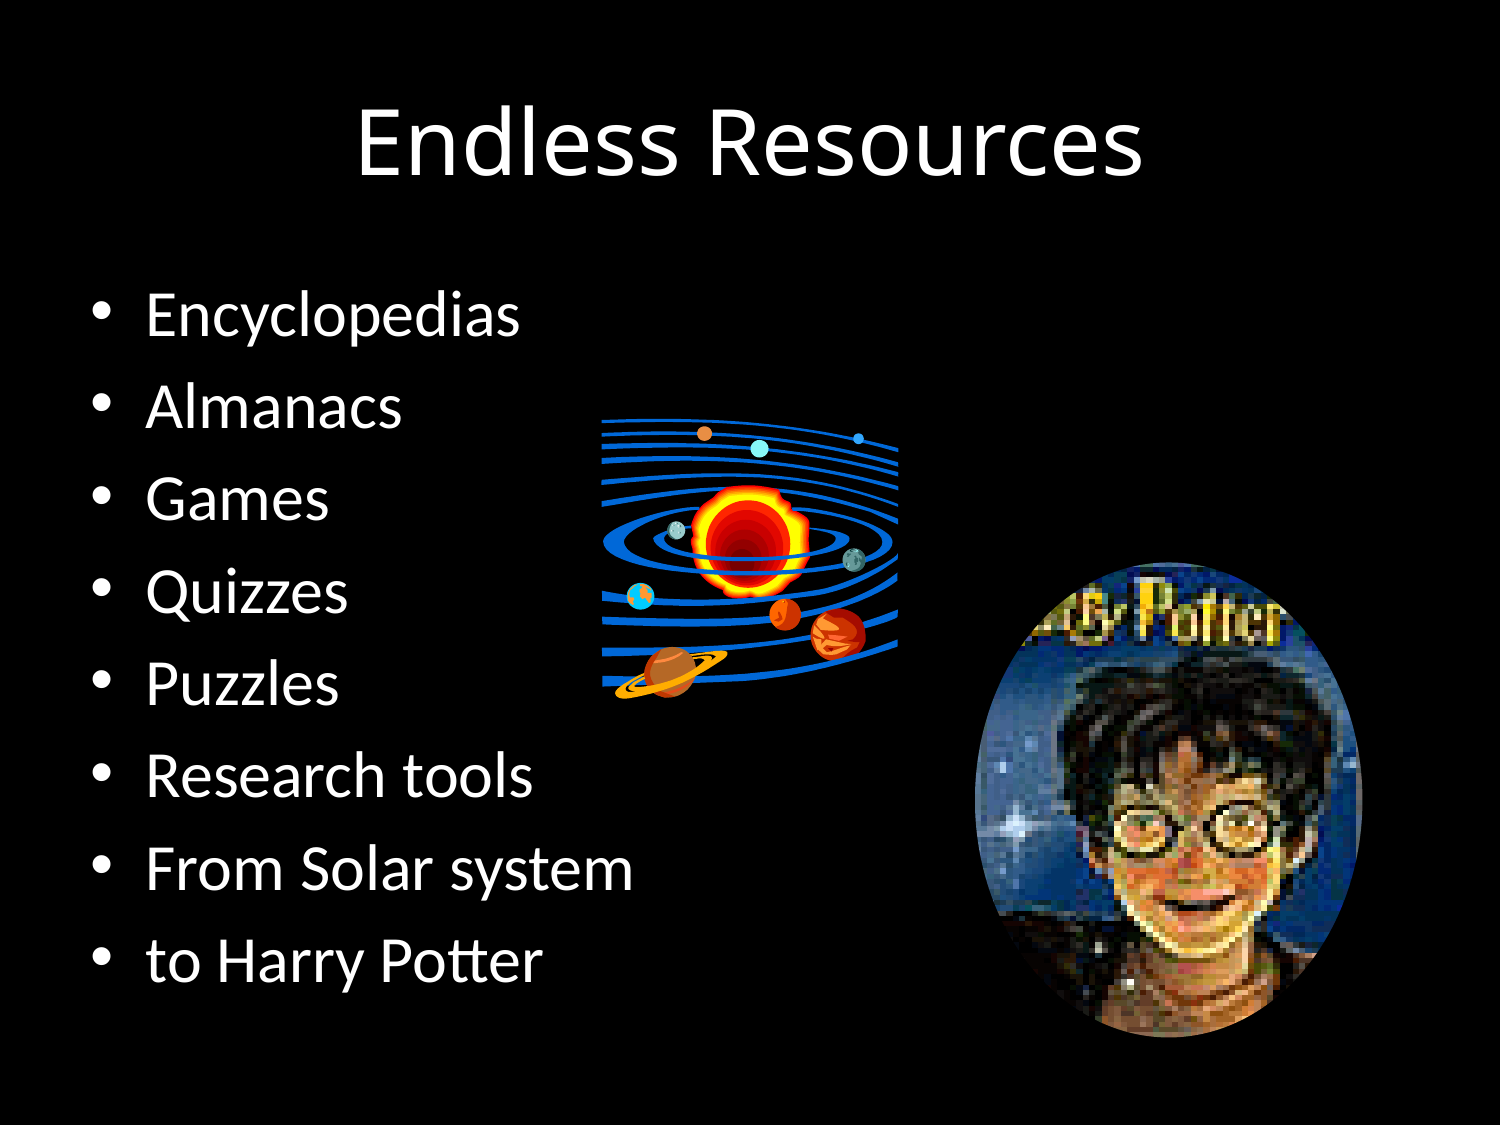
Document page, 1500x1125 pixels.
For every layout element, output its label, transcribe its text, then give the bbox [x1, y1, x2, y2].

picture [600, 414, 900, 711]
title Endless Resources [75, 45, 1425, 233]
picture [974, 562, 1363, 1038]
list Encyclopedias Almanacs Games Quizzes Puzzles Research tools From Solar system to Harry Potter [75, 262, 1425, 1005]
